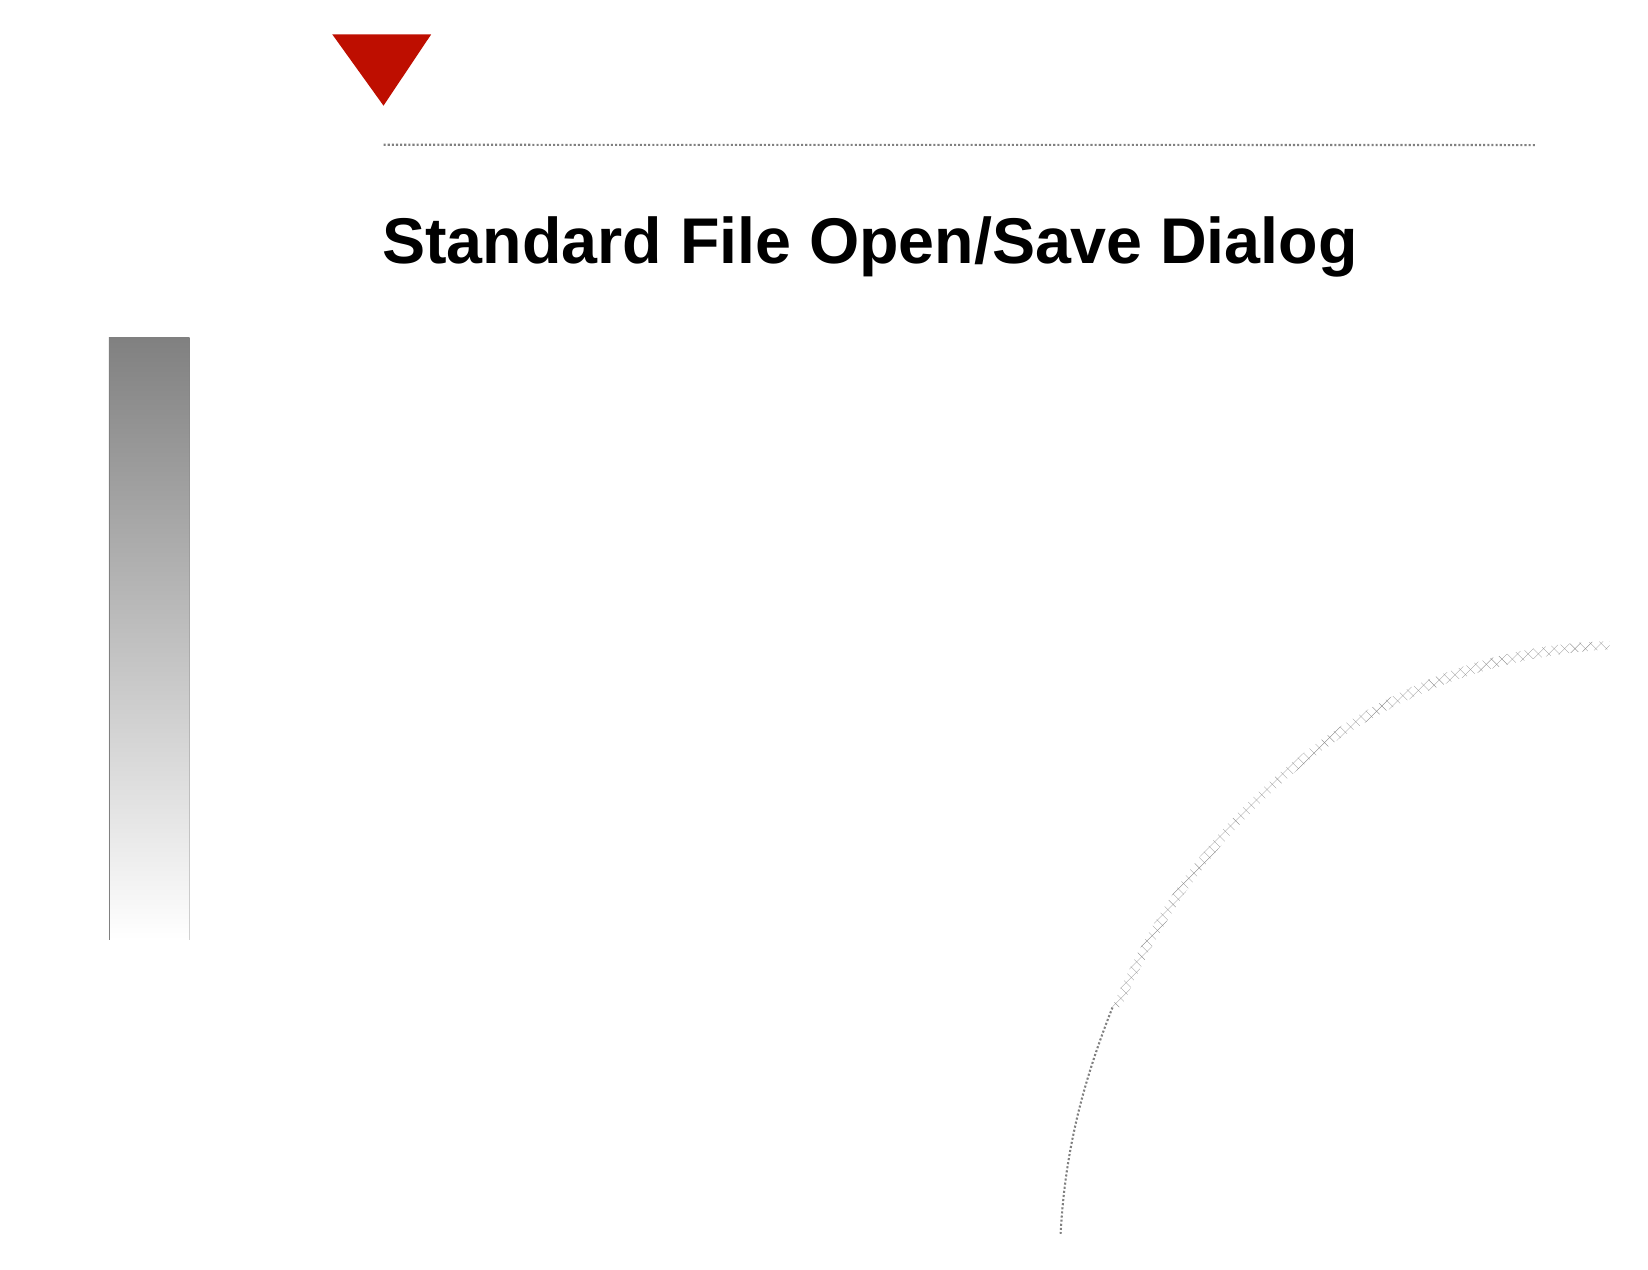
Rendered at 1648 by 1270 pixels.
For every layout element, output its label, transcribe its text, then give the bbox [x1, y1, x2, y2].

text_box Standard File Open/Save Dialog [382, 199, 1539, 277]
